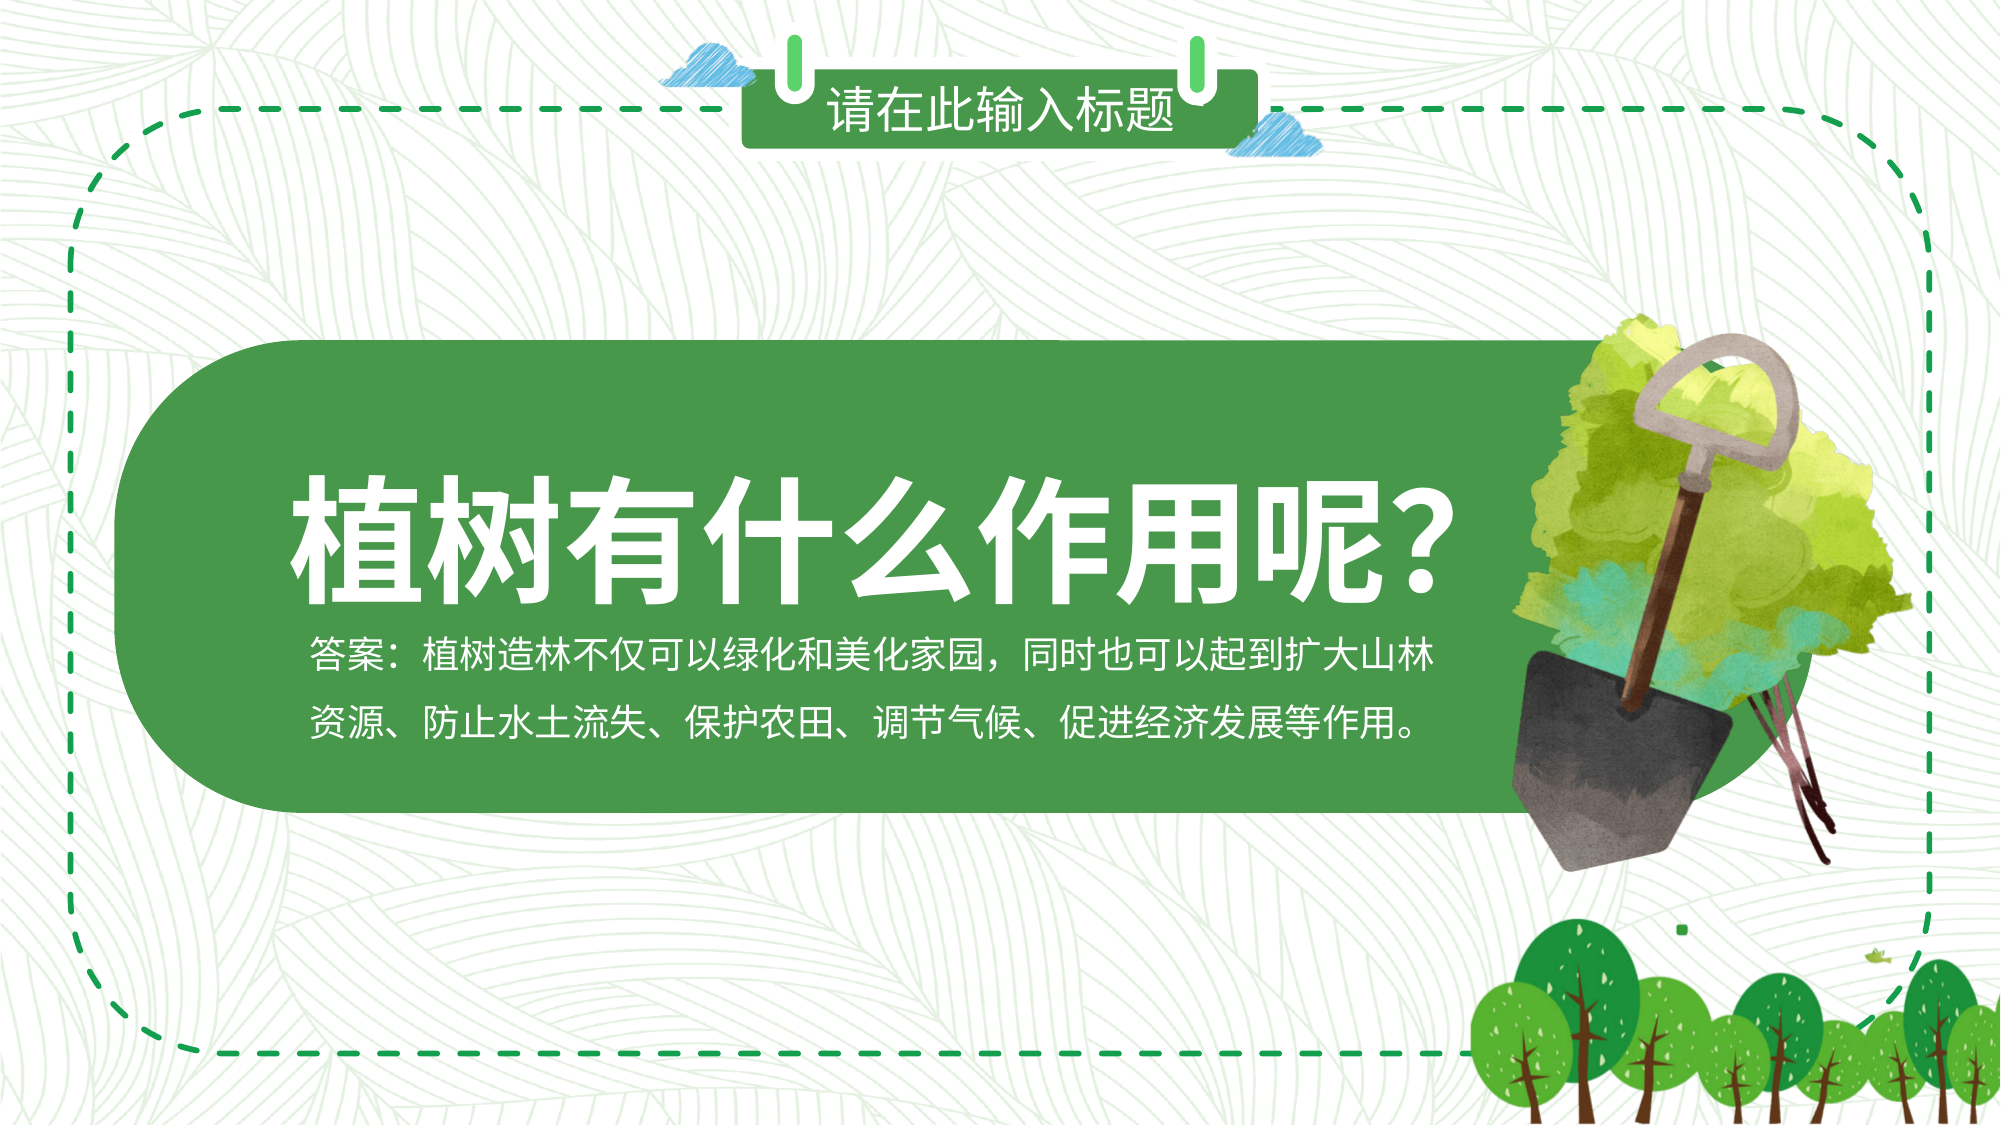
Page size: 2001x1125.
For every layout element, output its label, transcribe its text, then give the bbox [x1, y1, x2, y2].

picture [3, 1, 2001, 1125]
text_box 答案：植树造林不仅可以绿化和美化家园，同时也可以起到扩大山林资源、防止水土流失、保护农田、调节气候、促进经济发展等作用。 [288, 601, 1375, 751]
text_box 植树有什么作用呢？ [258, 364, 1375, 627]
text_box [113, 339, 1375, 814]
